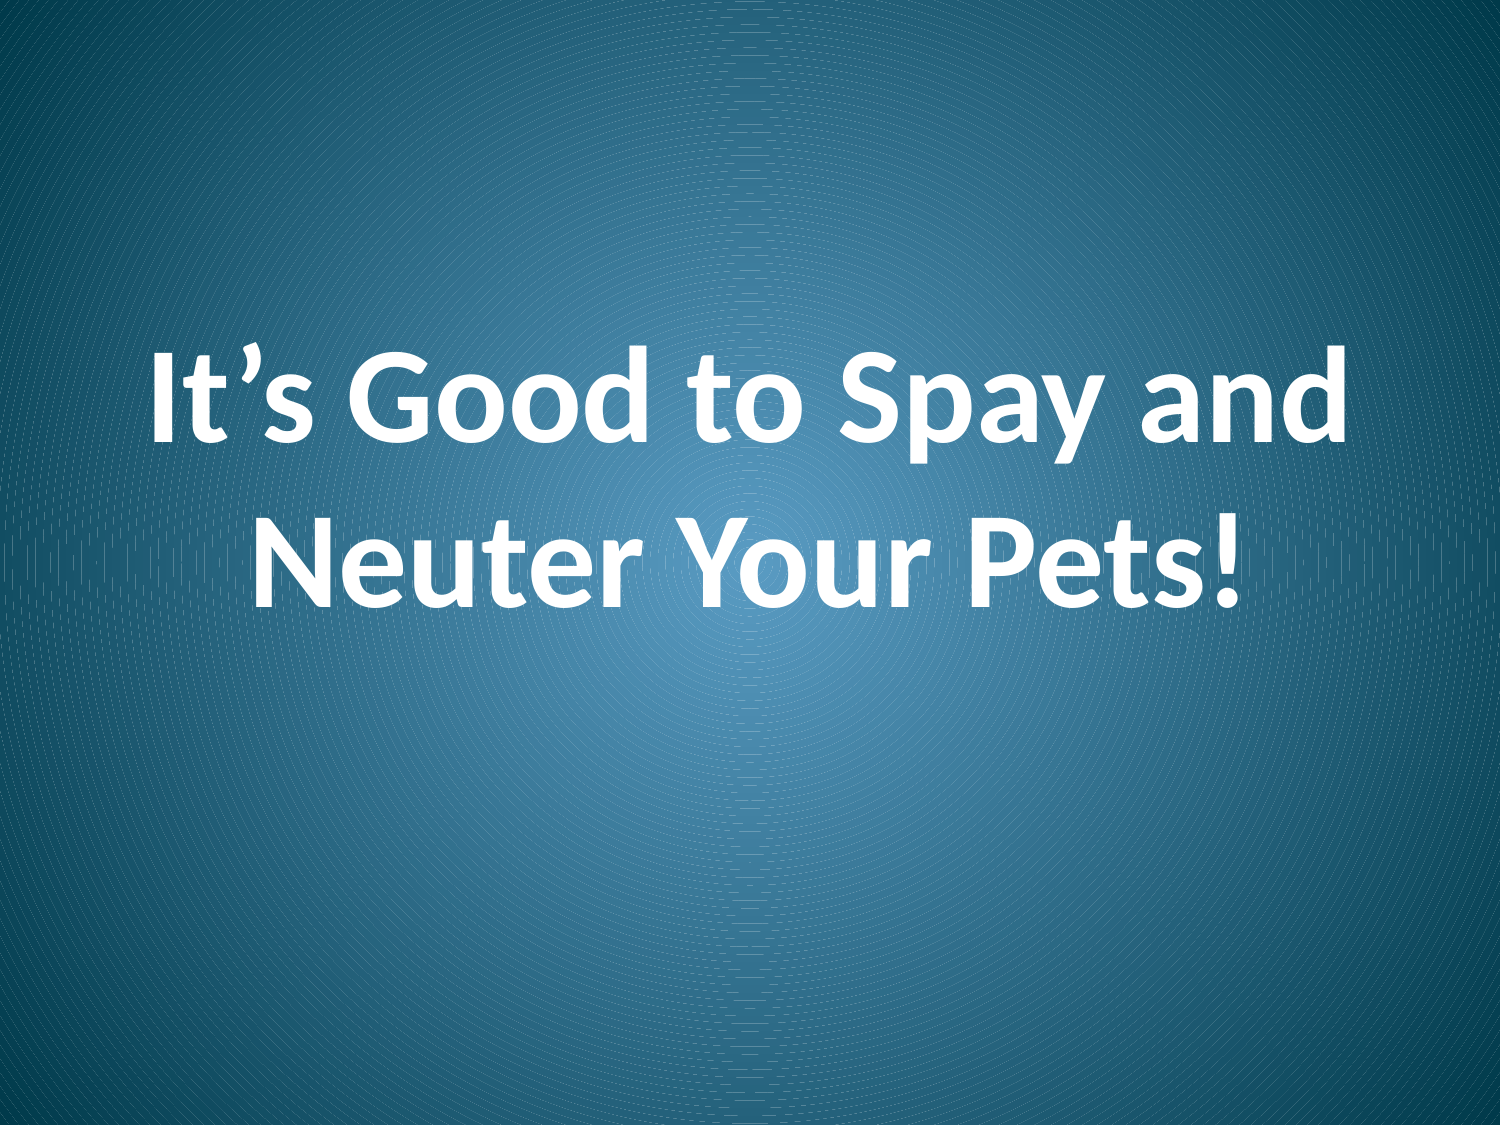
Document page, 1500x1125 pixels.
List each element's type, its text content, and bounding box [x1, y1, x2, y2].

title It’s Good to Spay and Neuter Your Pets! [112, 349, 1388, 591]
